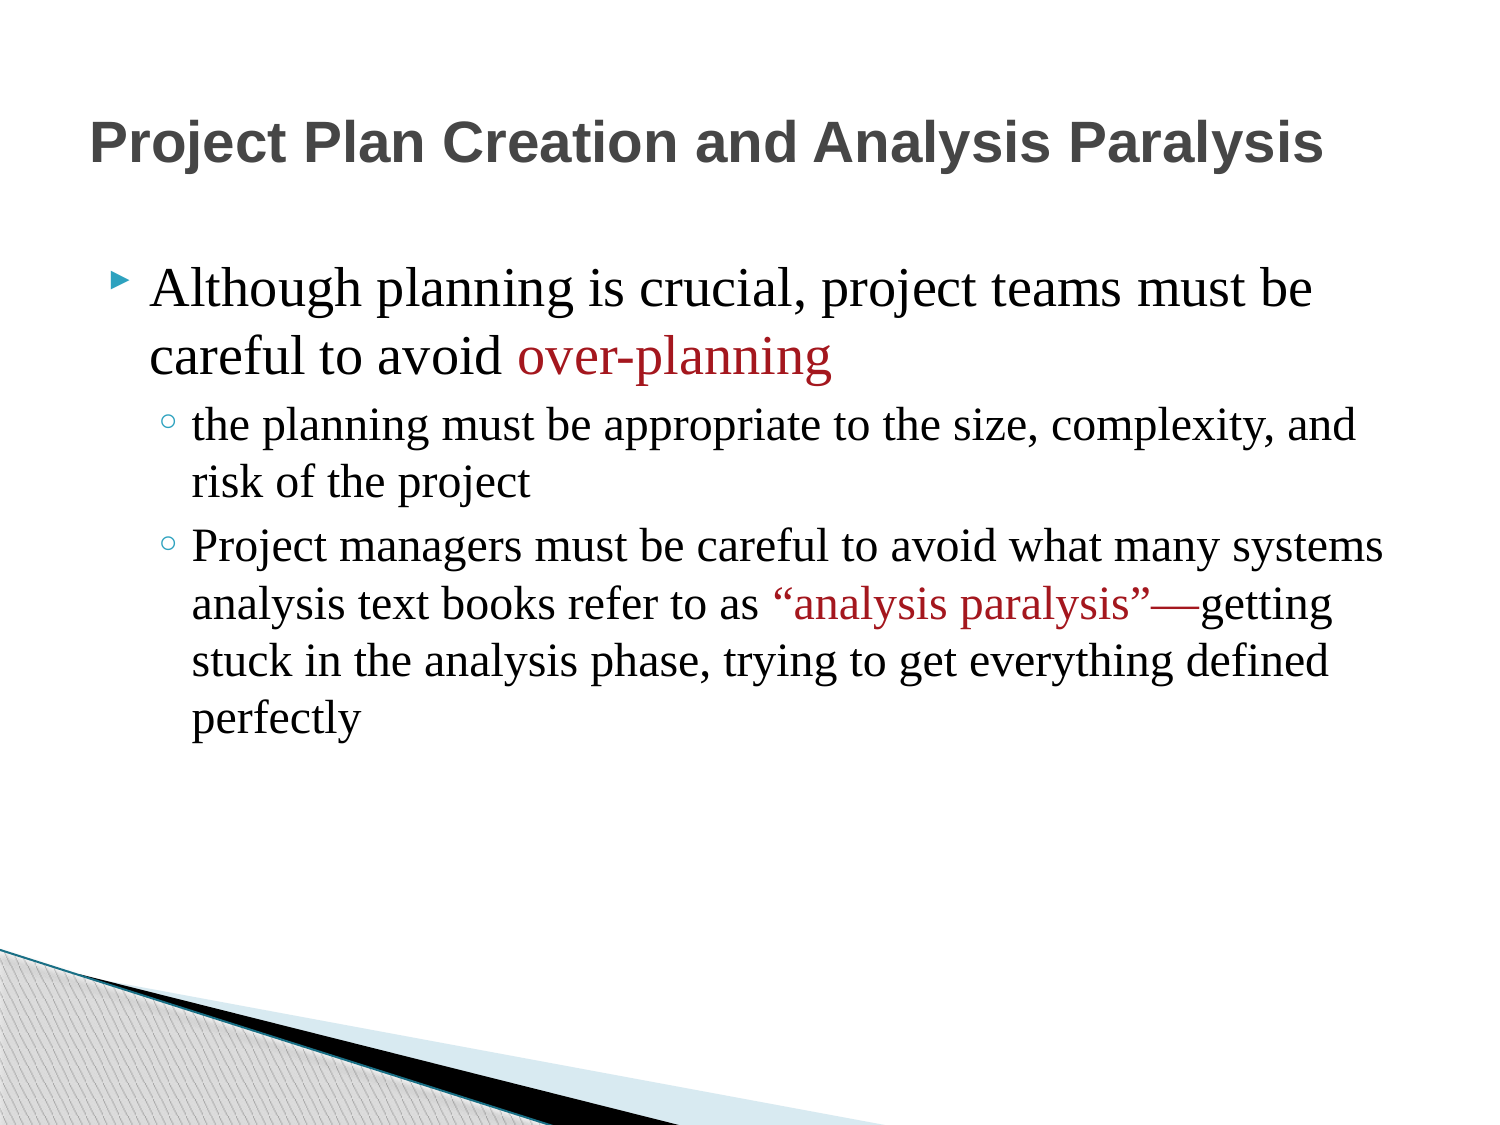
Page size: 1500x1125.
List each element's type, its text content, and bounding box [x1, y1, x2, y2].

title Project Plan Creation and Analysis Paralysis [75, 45, 1425, 233]
list Although planning is crucial, project teams must be careful to avoid over-planning the planning must be appropriate to the size, complexity, and risk of the project Project managers must be careful to avoid what many systems analysis text books refer to as “analysis paralysis”—getting stuck in the analysis phase, trying to get everything defined perfectly [75, 243, 1425, 986]
